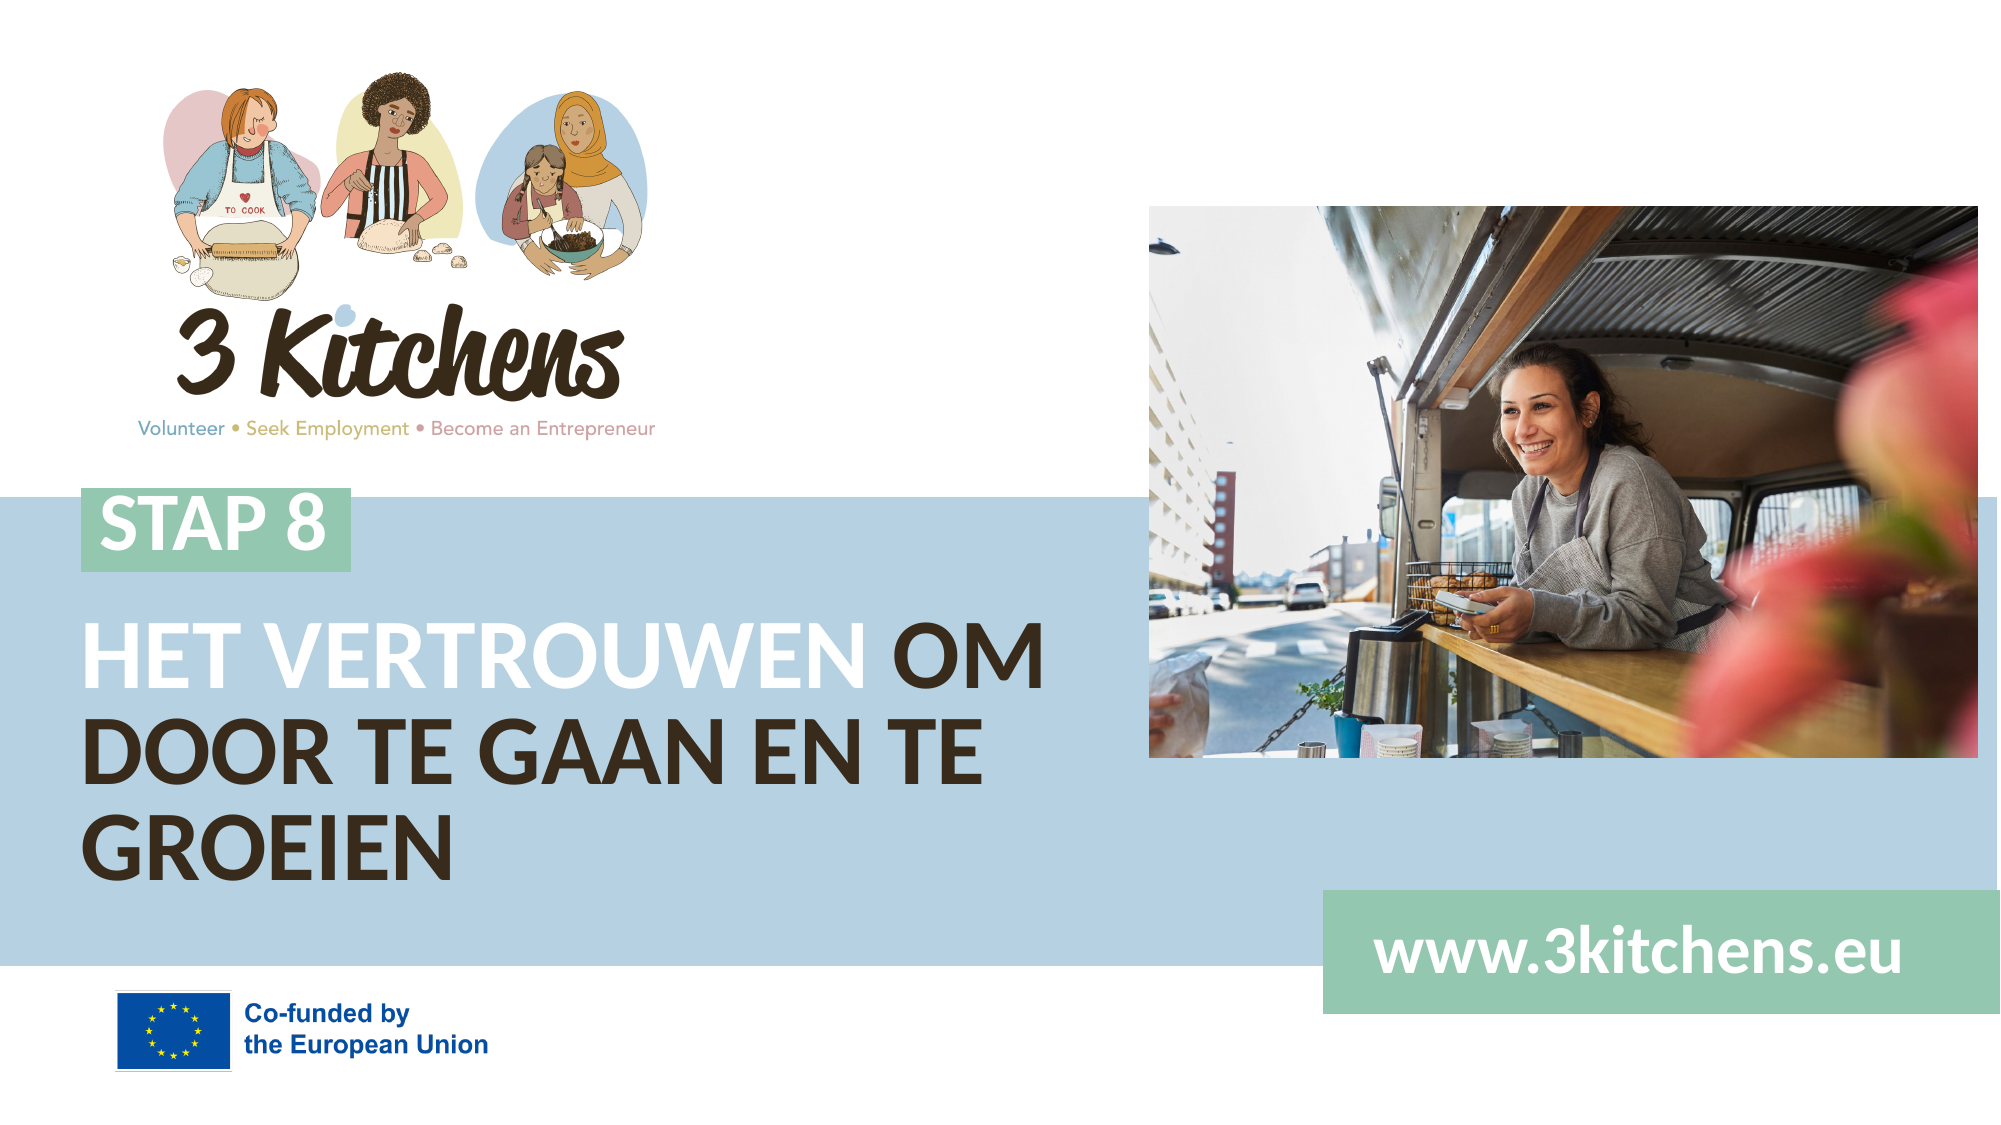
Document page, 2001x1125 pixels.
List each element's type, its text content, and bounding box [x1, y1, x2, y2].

picture [105, 25, 712, 464]
picture [112, 988, 516, 1074]
picture [1149, 206, 1978, 758]
text_box STAP 8. [65, 464, 912, 552]
text_box HET VERTROUWEN OM DOOR TE GAAN EN TE GROEIEN [65, 605, 1149, 693]
list www.3kitchens.eu [1323, 891, 1921, 1012]
